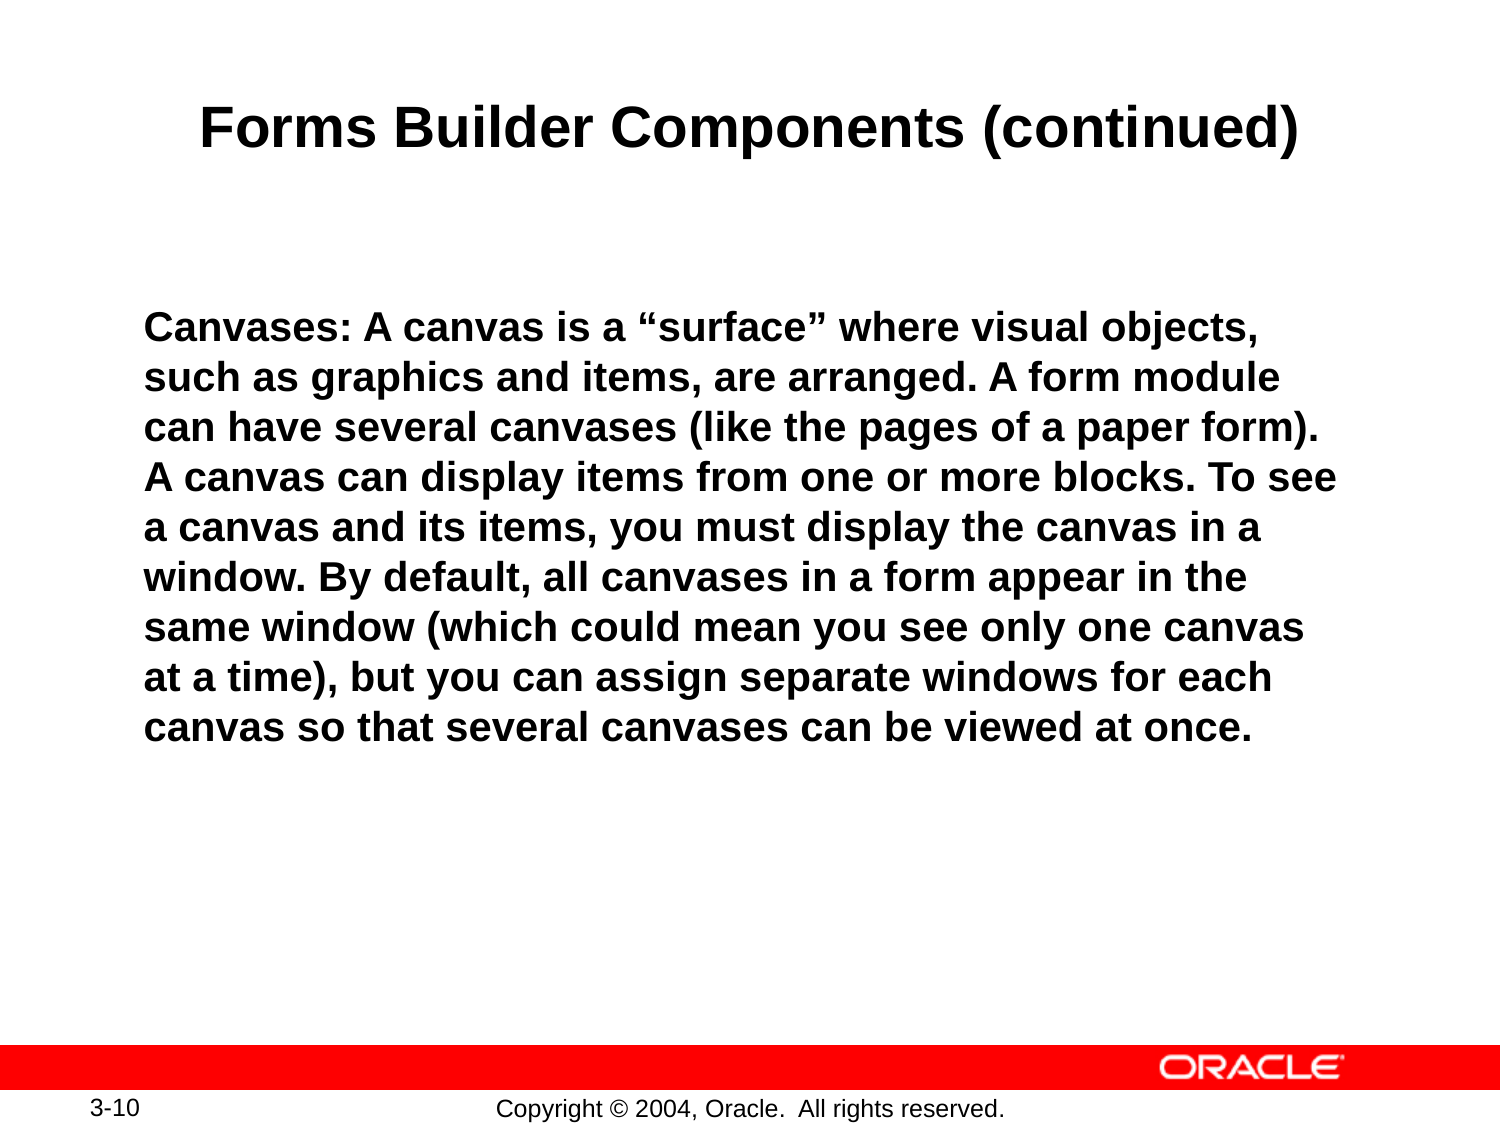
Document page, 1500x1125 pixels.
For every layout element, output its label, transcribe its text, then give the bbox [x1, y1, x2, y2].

title Forms Builder Components (continued) [149, 87, 1351, 232]
list Canvases: A canvas is a “surface” where visual objects, such as graphics and items, are arranged. A form module can have several canvases (like the pages of a paper form). A canvas can display items from one or more blocks. To see a canvas and its items, you must display the canvas in a window. By default, all canvases in a form appear in the same window (which could mean you see only one canvas at a time), but you can assign separate windows for each canvas so that several canvases can be viewed at once. [141, 297, 1351, 824]
